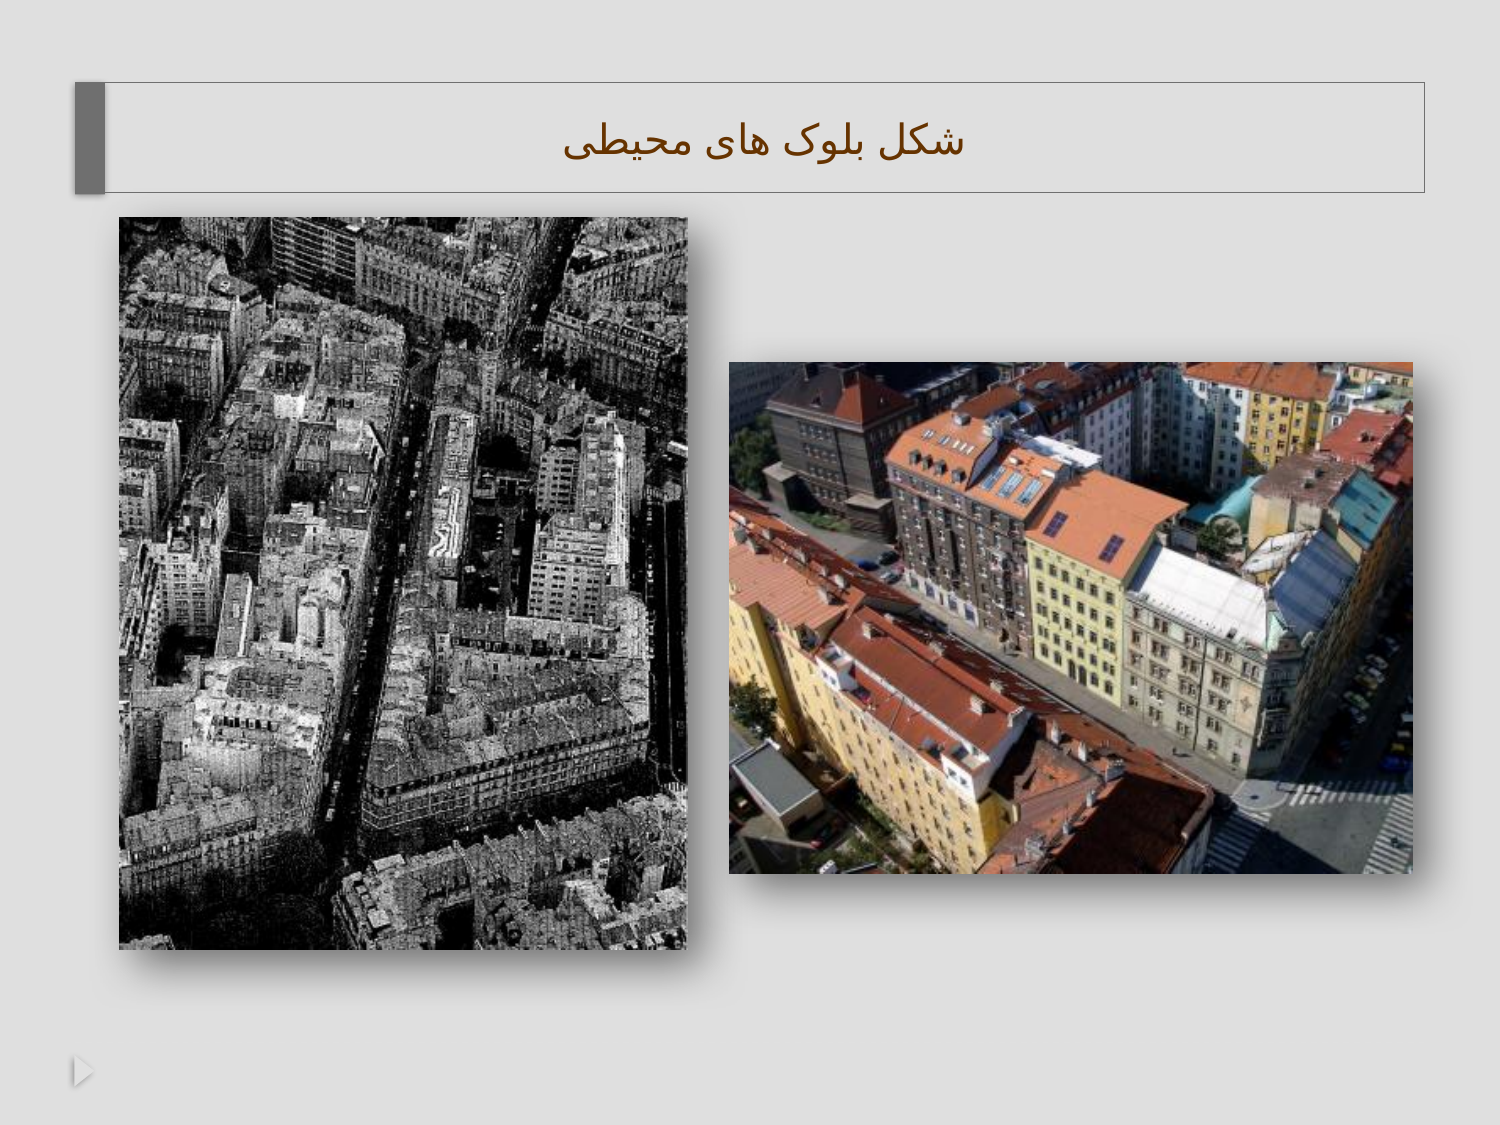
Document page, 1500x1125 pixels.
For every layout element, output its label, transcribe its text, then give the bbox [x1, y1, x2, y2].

picture [729, 362, 1413, 874]
picture [119, 217, 688, 951]
title شکل بلوک های محيطی [75, 82, 1425, 193]
